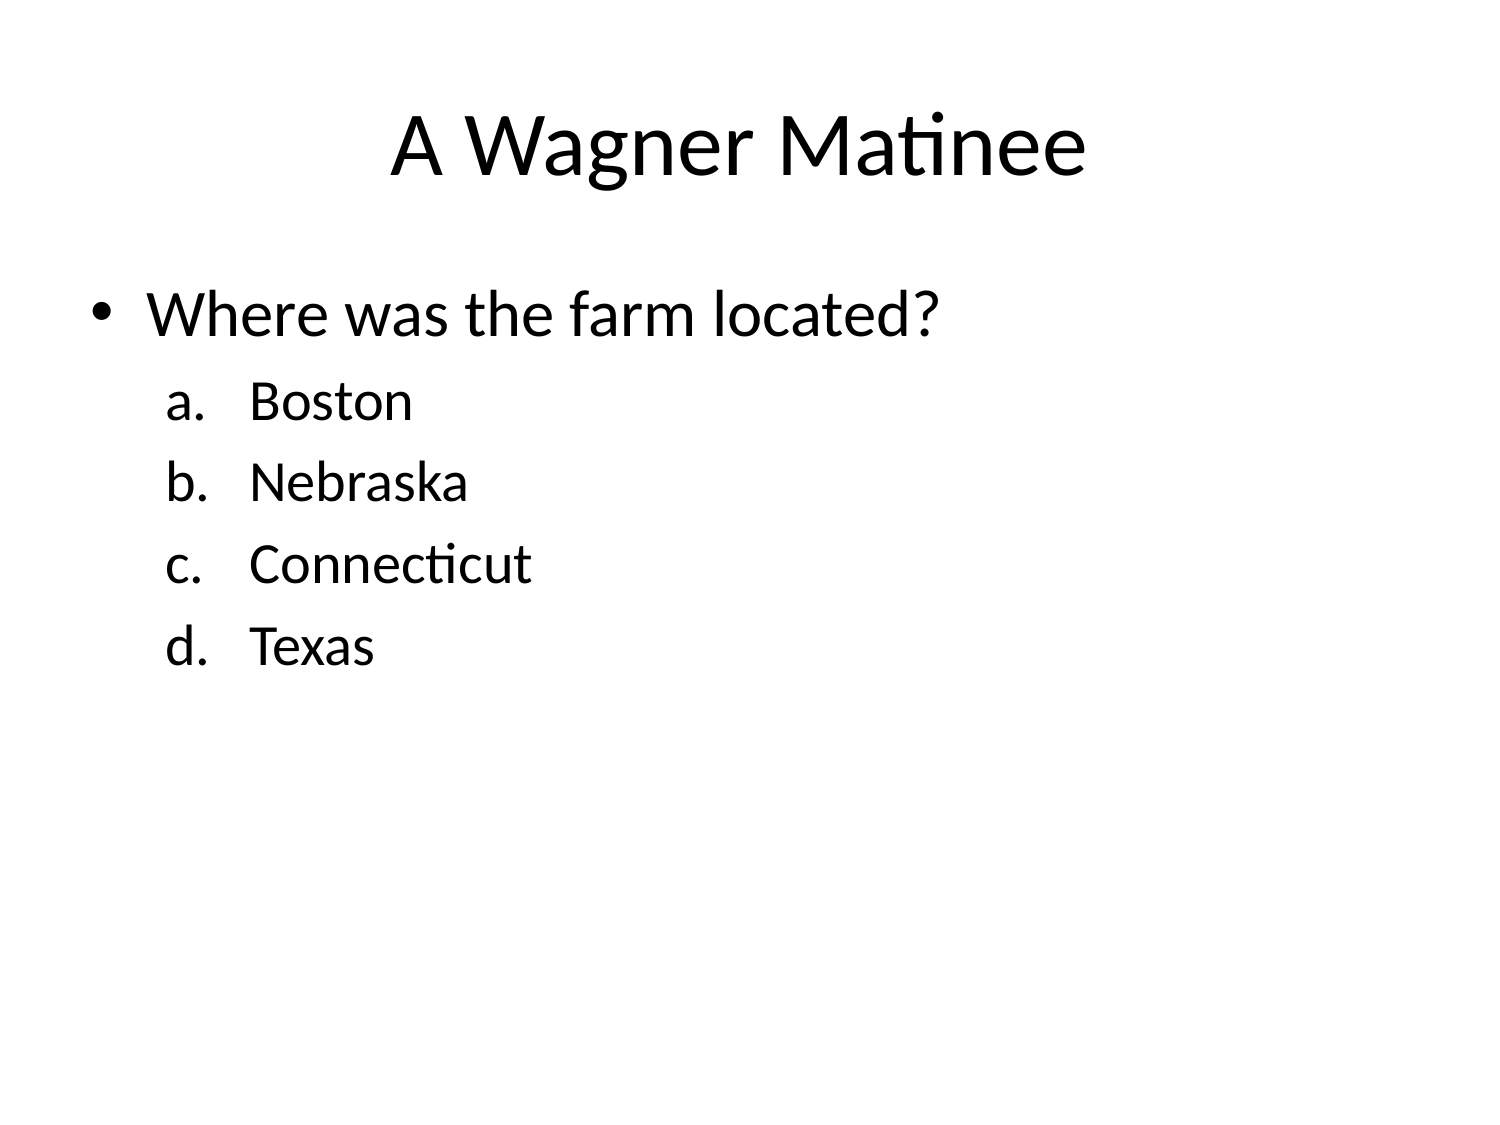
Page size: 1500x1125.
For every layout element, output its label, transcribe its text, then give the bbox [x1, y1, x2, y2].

list Where was the farm located? Boston Nebraska Connecticut Texas [75, 262, 1425, 1005]
title A Wagner Matinee [75, 45, 1425, 233]
